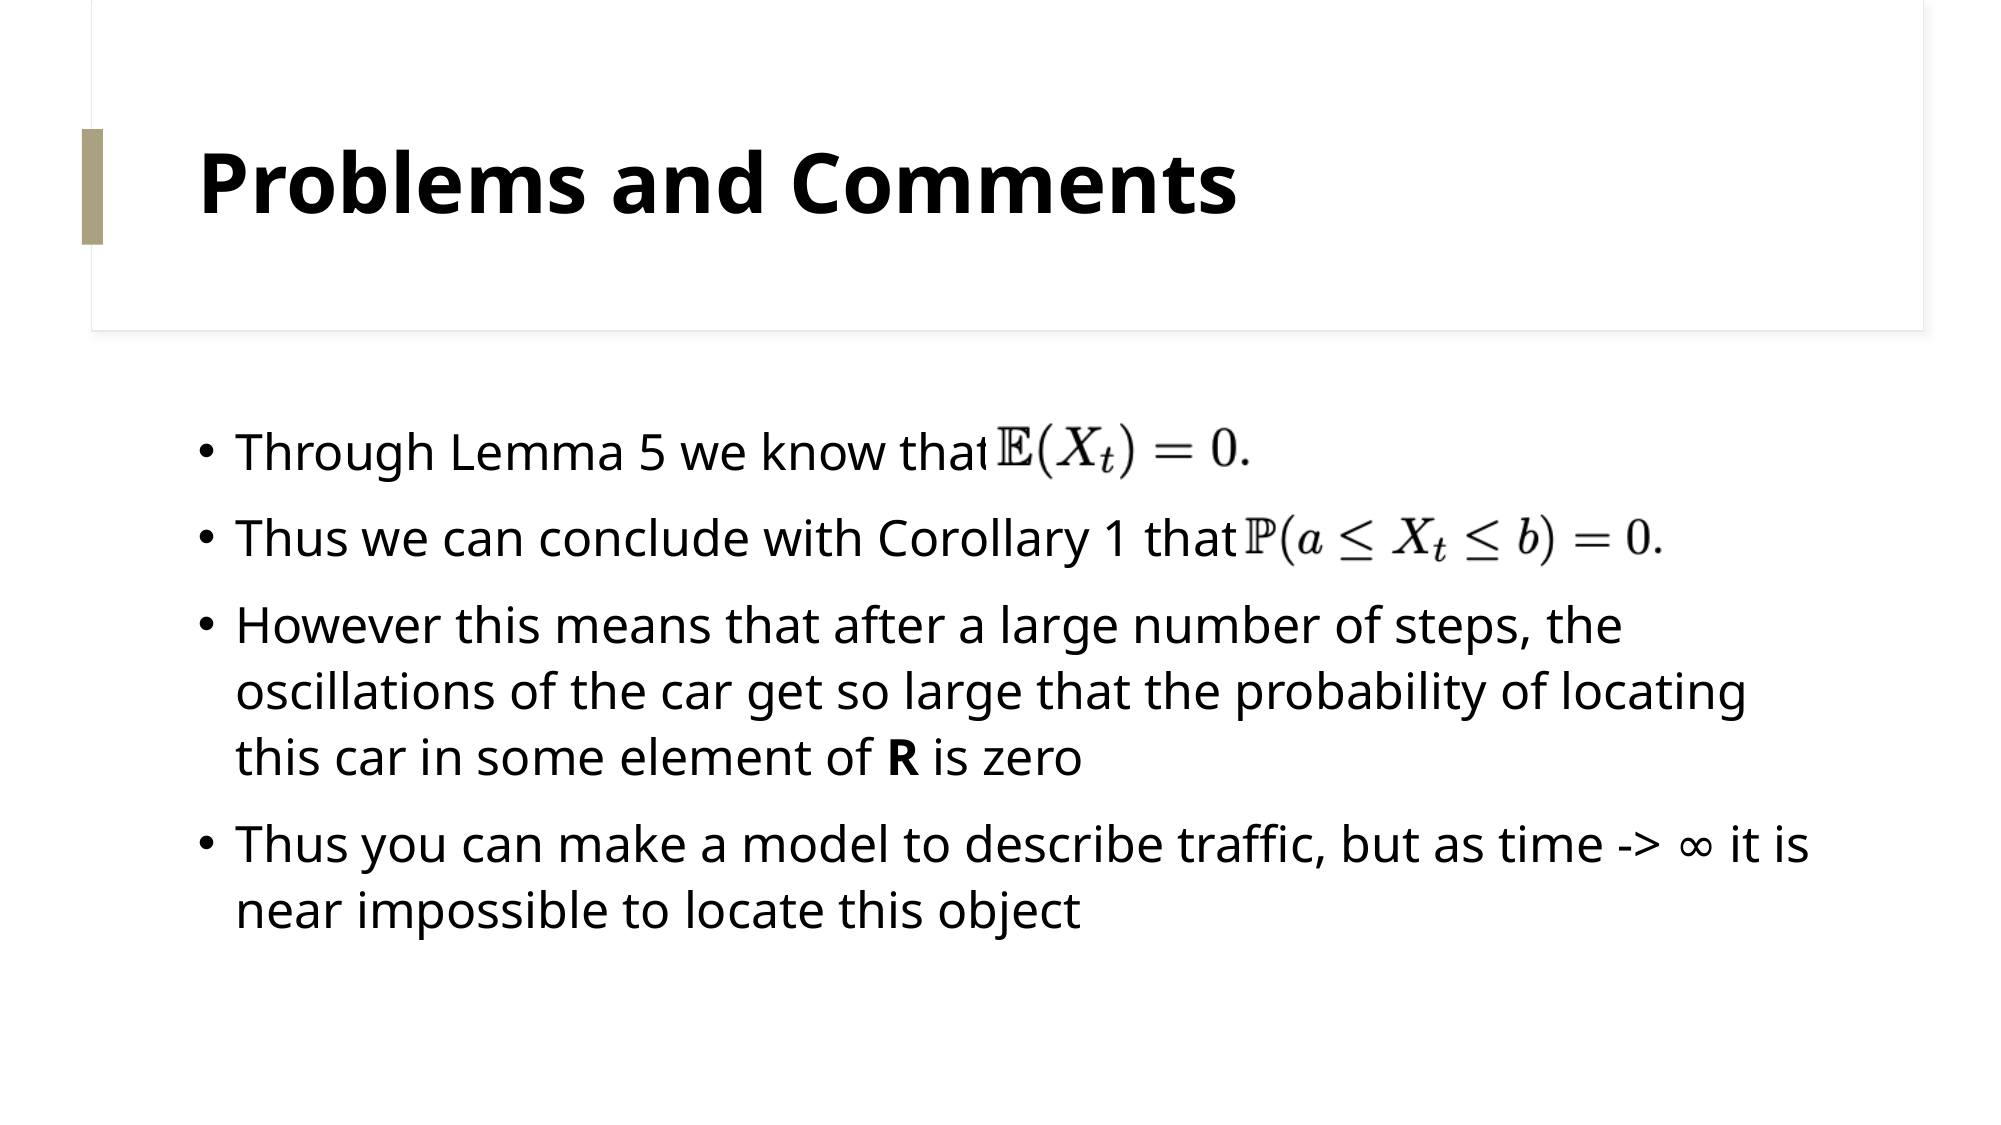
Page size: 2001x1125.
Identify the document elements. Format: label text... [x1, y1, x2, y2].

title Problems and Comments [183, 90, 1851, 284]
list Through Lemma 5 we know that Thus we can conclude with Corollary 1 that However this means that after a large number of steps, the oscillations of the car get so large that the probability of locating this car in some element of R is zero Thus you can make a model to describe traffic, but as time -> ∞ it is near impossible to locate this object [183, 406, 1851, 1013]
picture [986, 418, 1252, 487]
picture [1236, 499, 1687, 576]
